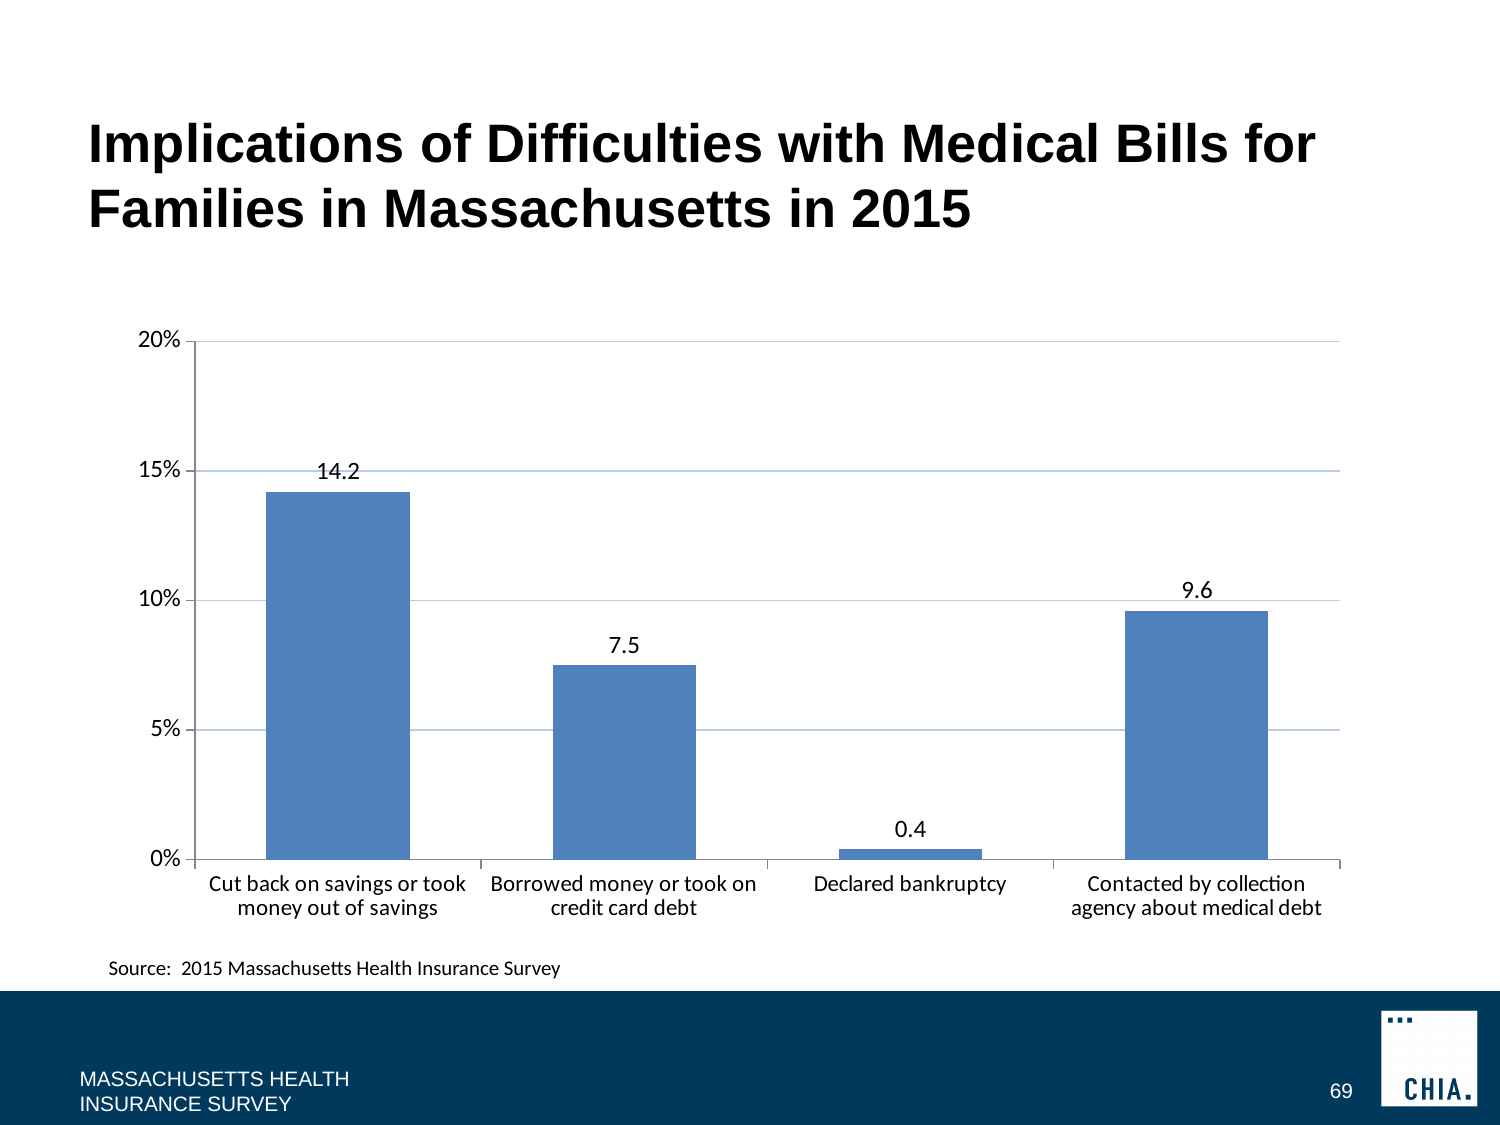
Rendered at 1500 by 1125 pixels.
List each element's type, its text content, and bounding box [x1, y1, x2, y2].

chart [90, 309, 1387, 988]
footer MASSACHUSETTS HEALTH INSURANCE SURVEY [64, 1060, 430, 1121]
picture [0, 991, 1500, 1125]
slide_number 69 [1017, 1060, 1368, 1121]
title Implications of Difficulties with Medical Bills for Families in Massachusetts in 2015 [73, 120, 1393, 227]
